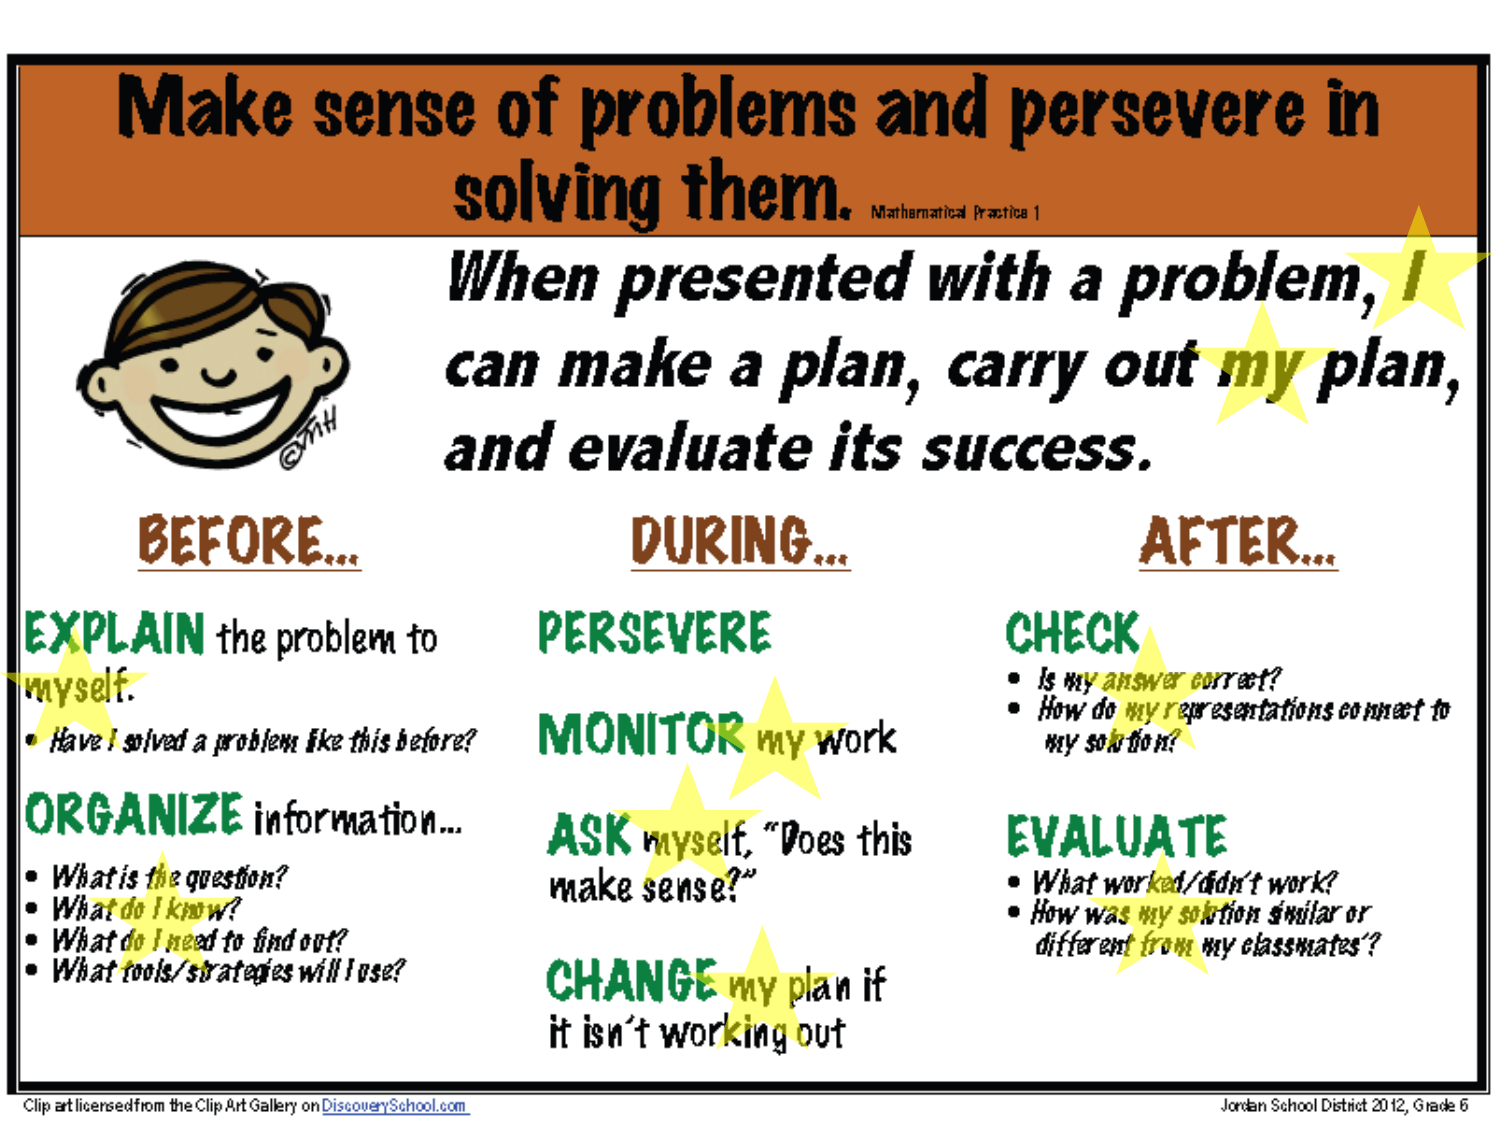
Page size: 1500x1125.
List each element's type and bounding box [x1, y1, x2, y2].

list [0, 45, 1500, 1125]
